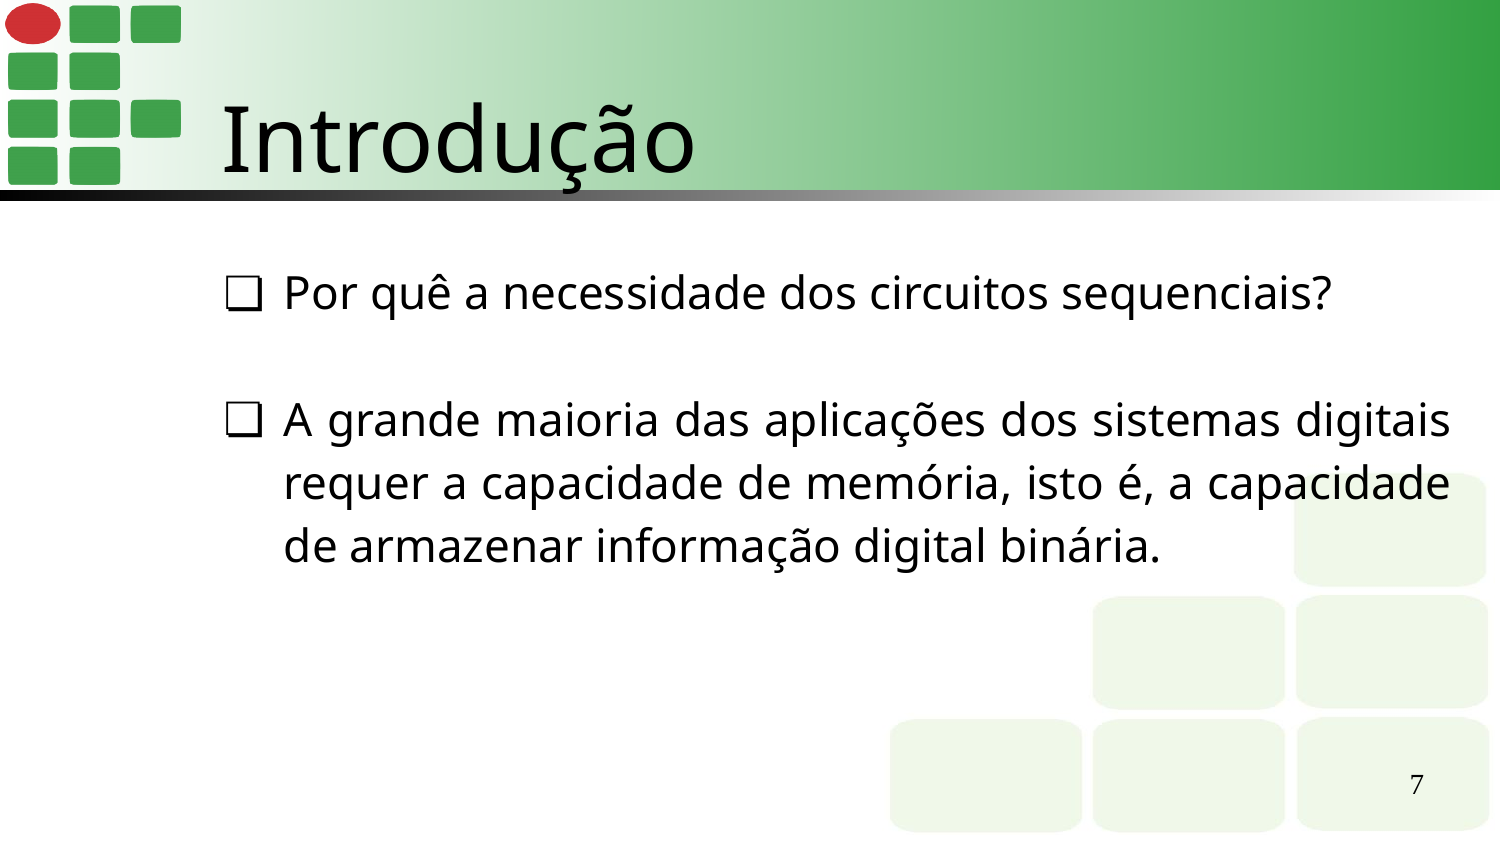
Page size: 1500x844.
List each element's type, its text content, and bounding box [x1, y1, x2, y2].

picture [5, 3, 181, 185]
picture [803, 441, 1495, 835]
text_box Por quê a necessidade dos circuitos sequenciais? A grande maioria das aplicações dos sistemas digitais requer a capacidade de memória, isto é, a capacidade de armazenar informação digital binária. [193, 248, 1468, 827]
text_box Introdução [206, 26, 1468, 207]
